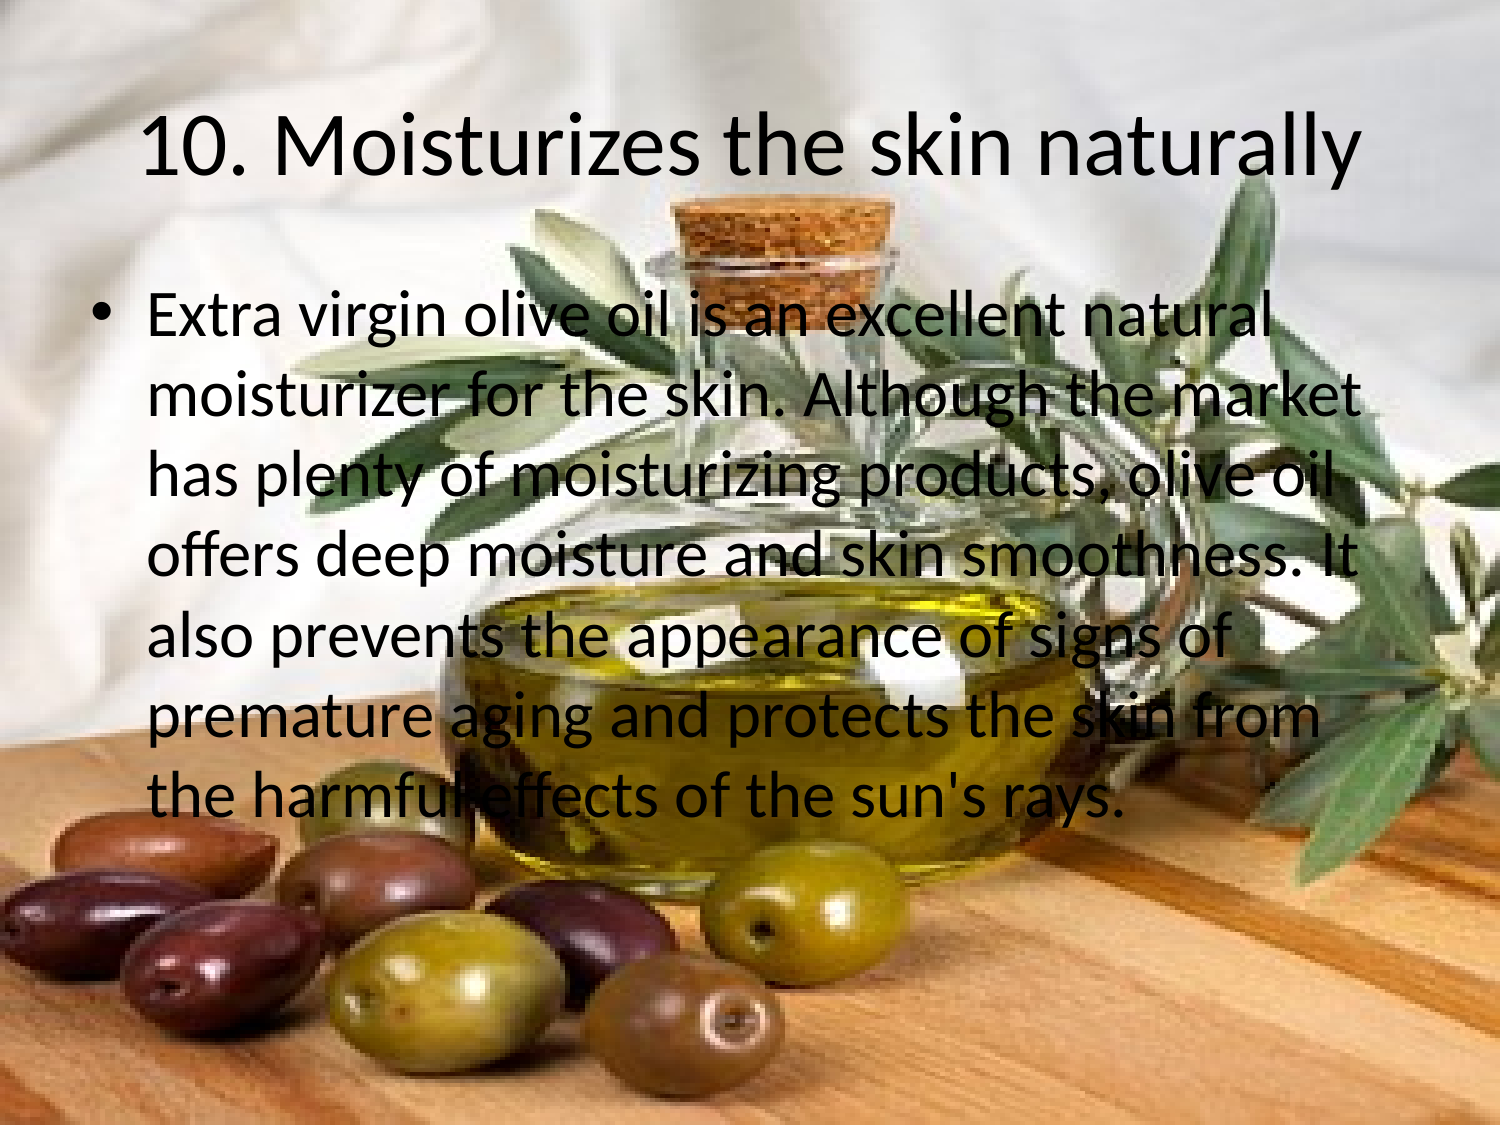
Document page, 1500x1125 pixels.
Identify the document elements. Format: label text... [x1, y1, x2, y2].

title 10. Moisturizes the skin naturally [75, 45, 1425, 233]
picture [0, 0, 1500, 1125]
list Extra virgin olive oil is an excellent natural moisturizer for the skin. Although the market has plenty of moisturizing products, olive oil offers deep moisture and skin smoothness. It also prevents the appearance of signs of premature aging and protects the skin from the harmful effects of the sun's rays. [75, 262, 1425, 1005]
